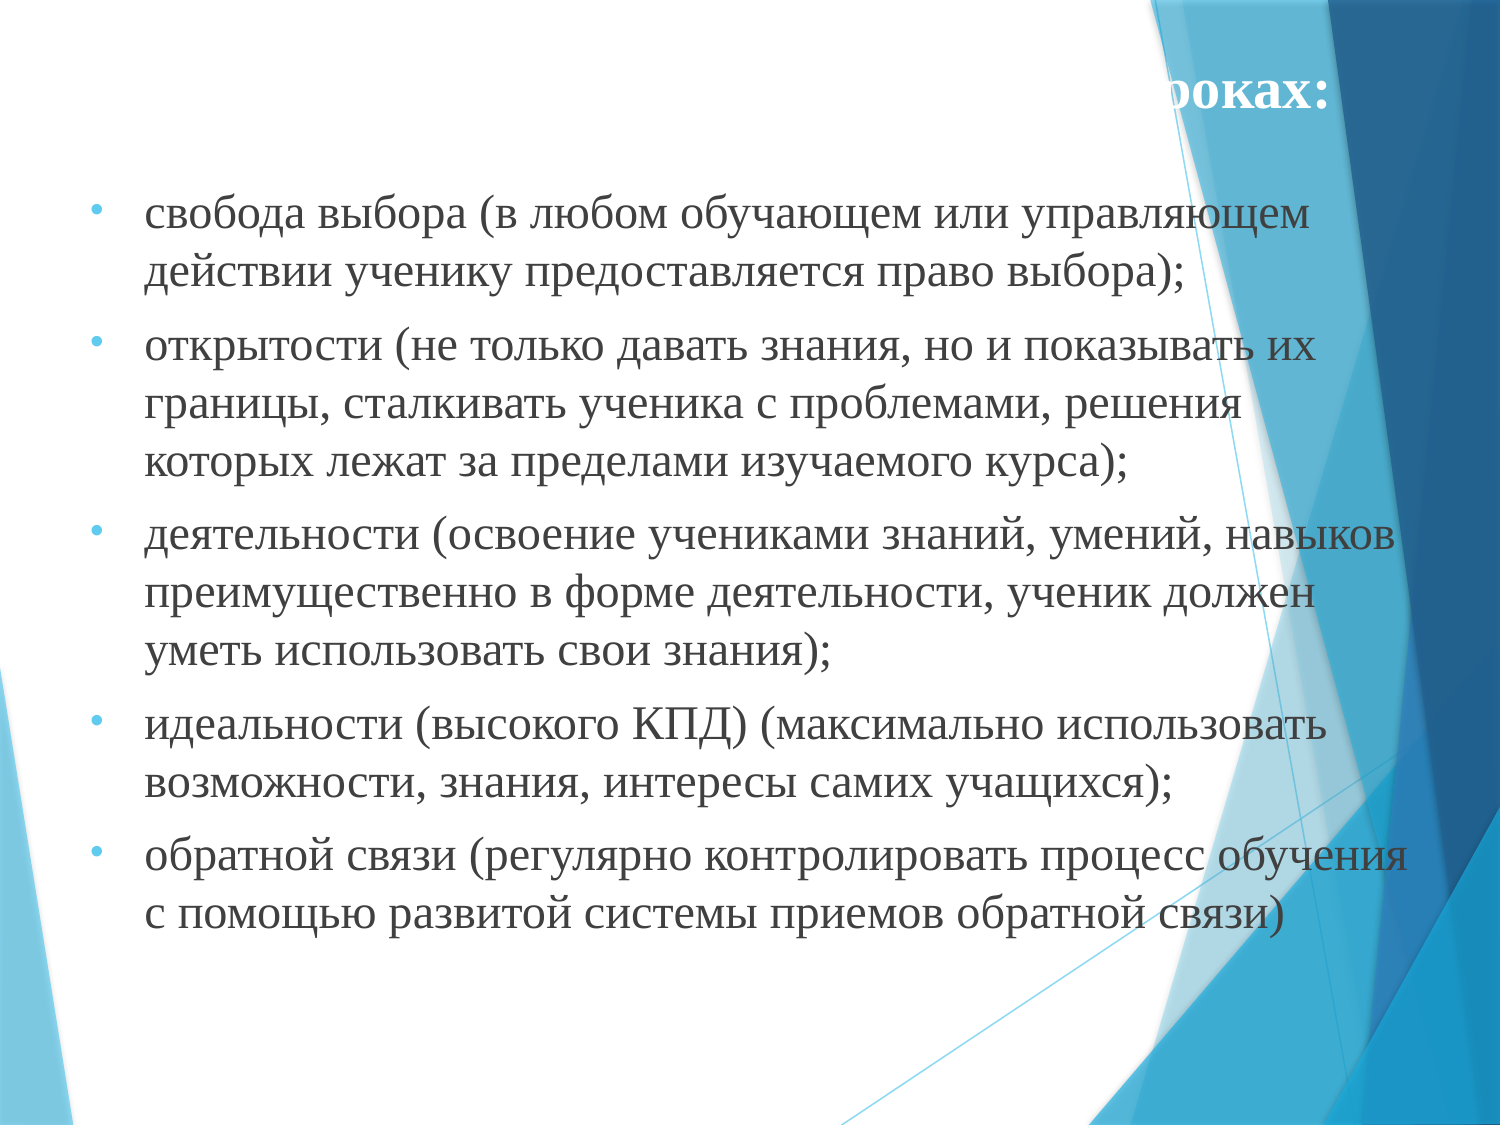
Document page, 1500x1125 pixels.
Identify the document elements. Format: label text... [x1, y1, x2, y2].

title Принципы педагогической техники на уроках: [75, 42, 1425, 172]
list свобода выбора (в любом обучающем или управляющем действии ученику предоставляется право выбора); открытости (не только давать знания, но и показывать их границы, сталкивать ученика с проблемами, решения которых лежат за пределами изучаемого курса); деятельности (освоение учениками знаний, умений, навыков преимущественно в форме деятельности, ученик должен уметь использовать свои знания); идеальности (высокого КПД) (максимально использовать возможности, знания, интересы самих учащихся); обратной связи (регулярно контролировать процесс обучения с помощью развитой системы приемов обратной связи) [75, 172, 1425, 1000]
